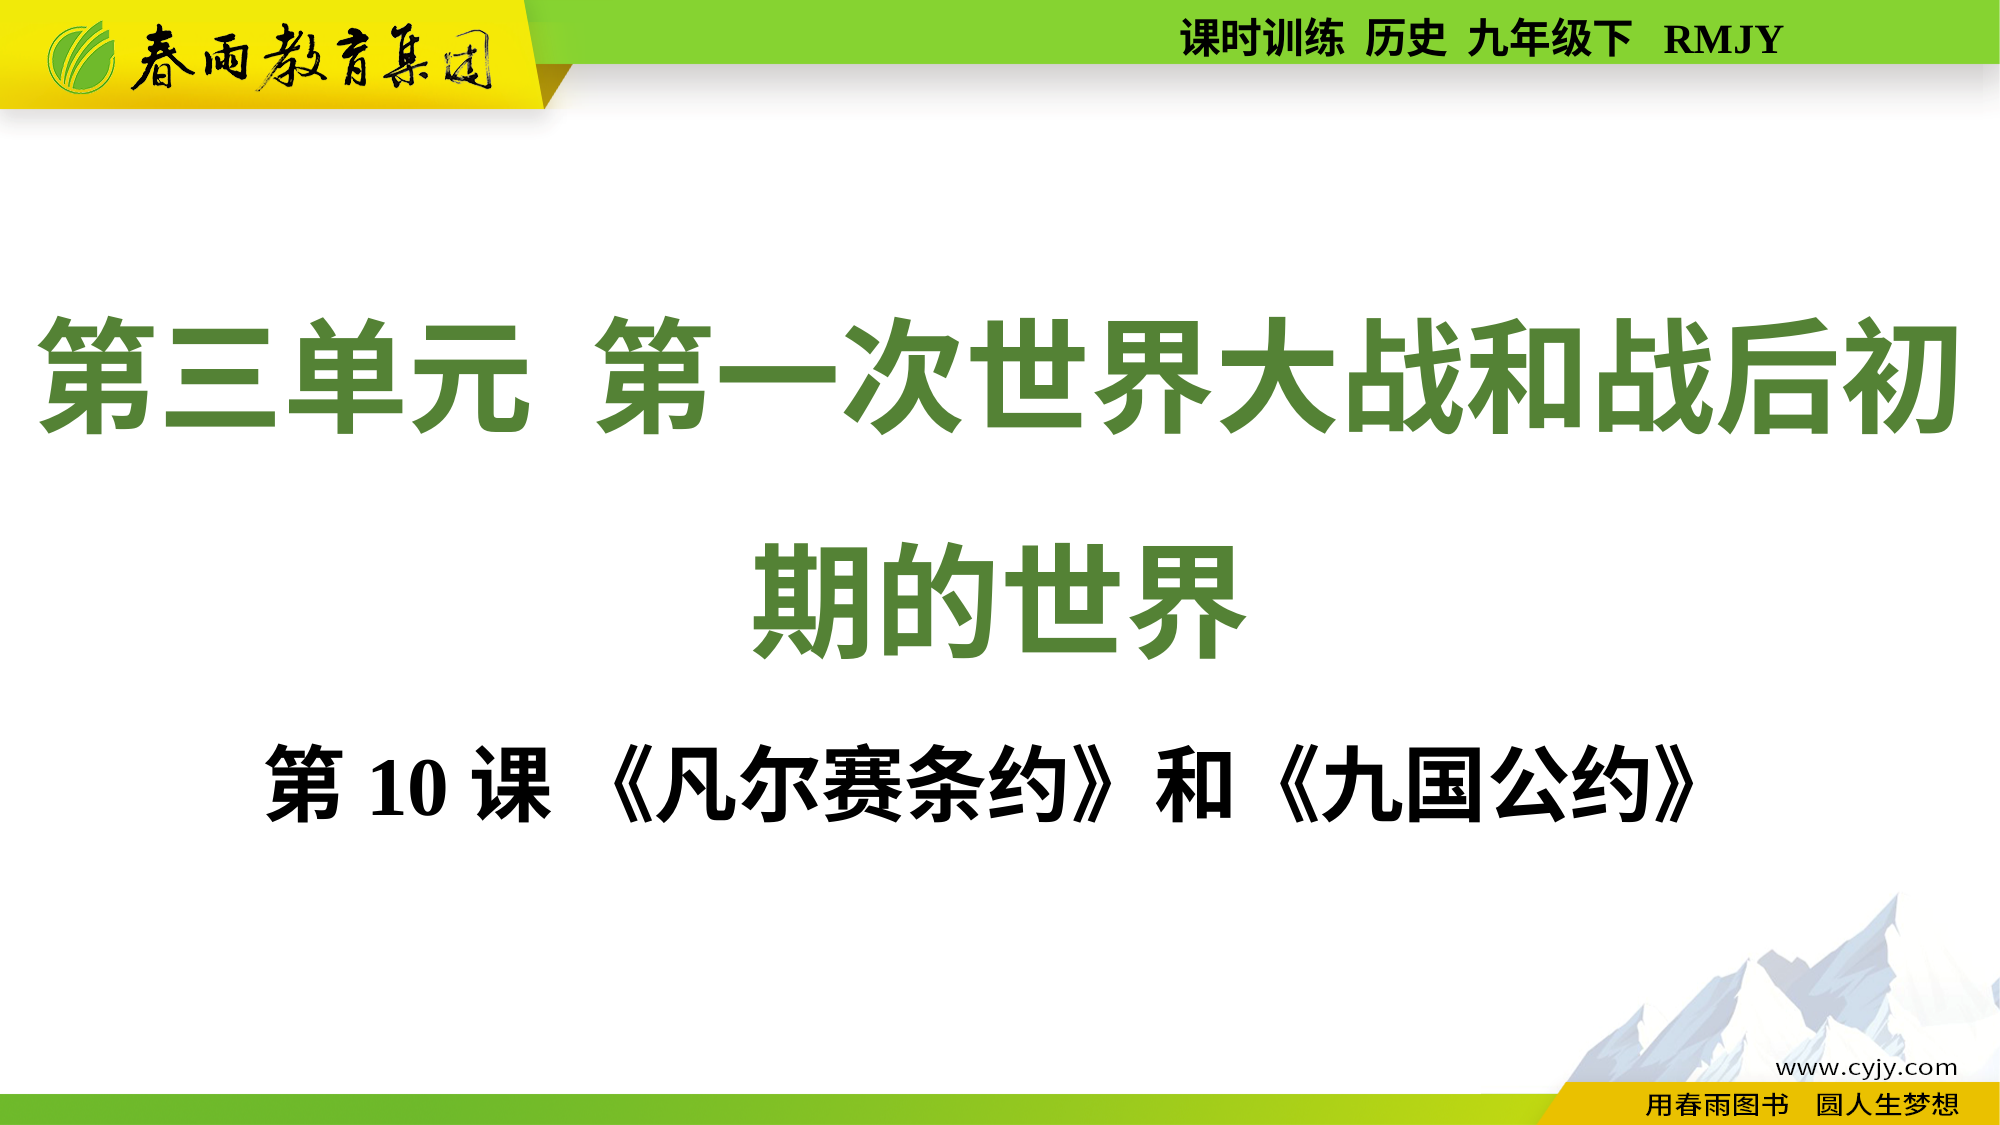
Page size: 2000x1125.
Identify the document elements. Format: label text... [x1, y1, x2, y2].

text_box 第三单元 第一次世界大战和战后初期的世界 [0, 216, 2000, 674]
text_box 第10课 《凡尔赛条约》和《九国公约》 [0, 674, 2000, 840]
picture [0, 840, 2000, 1125]
picture [0, 0, 2000, 216]
